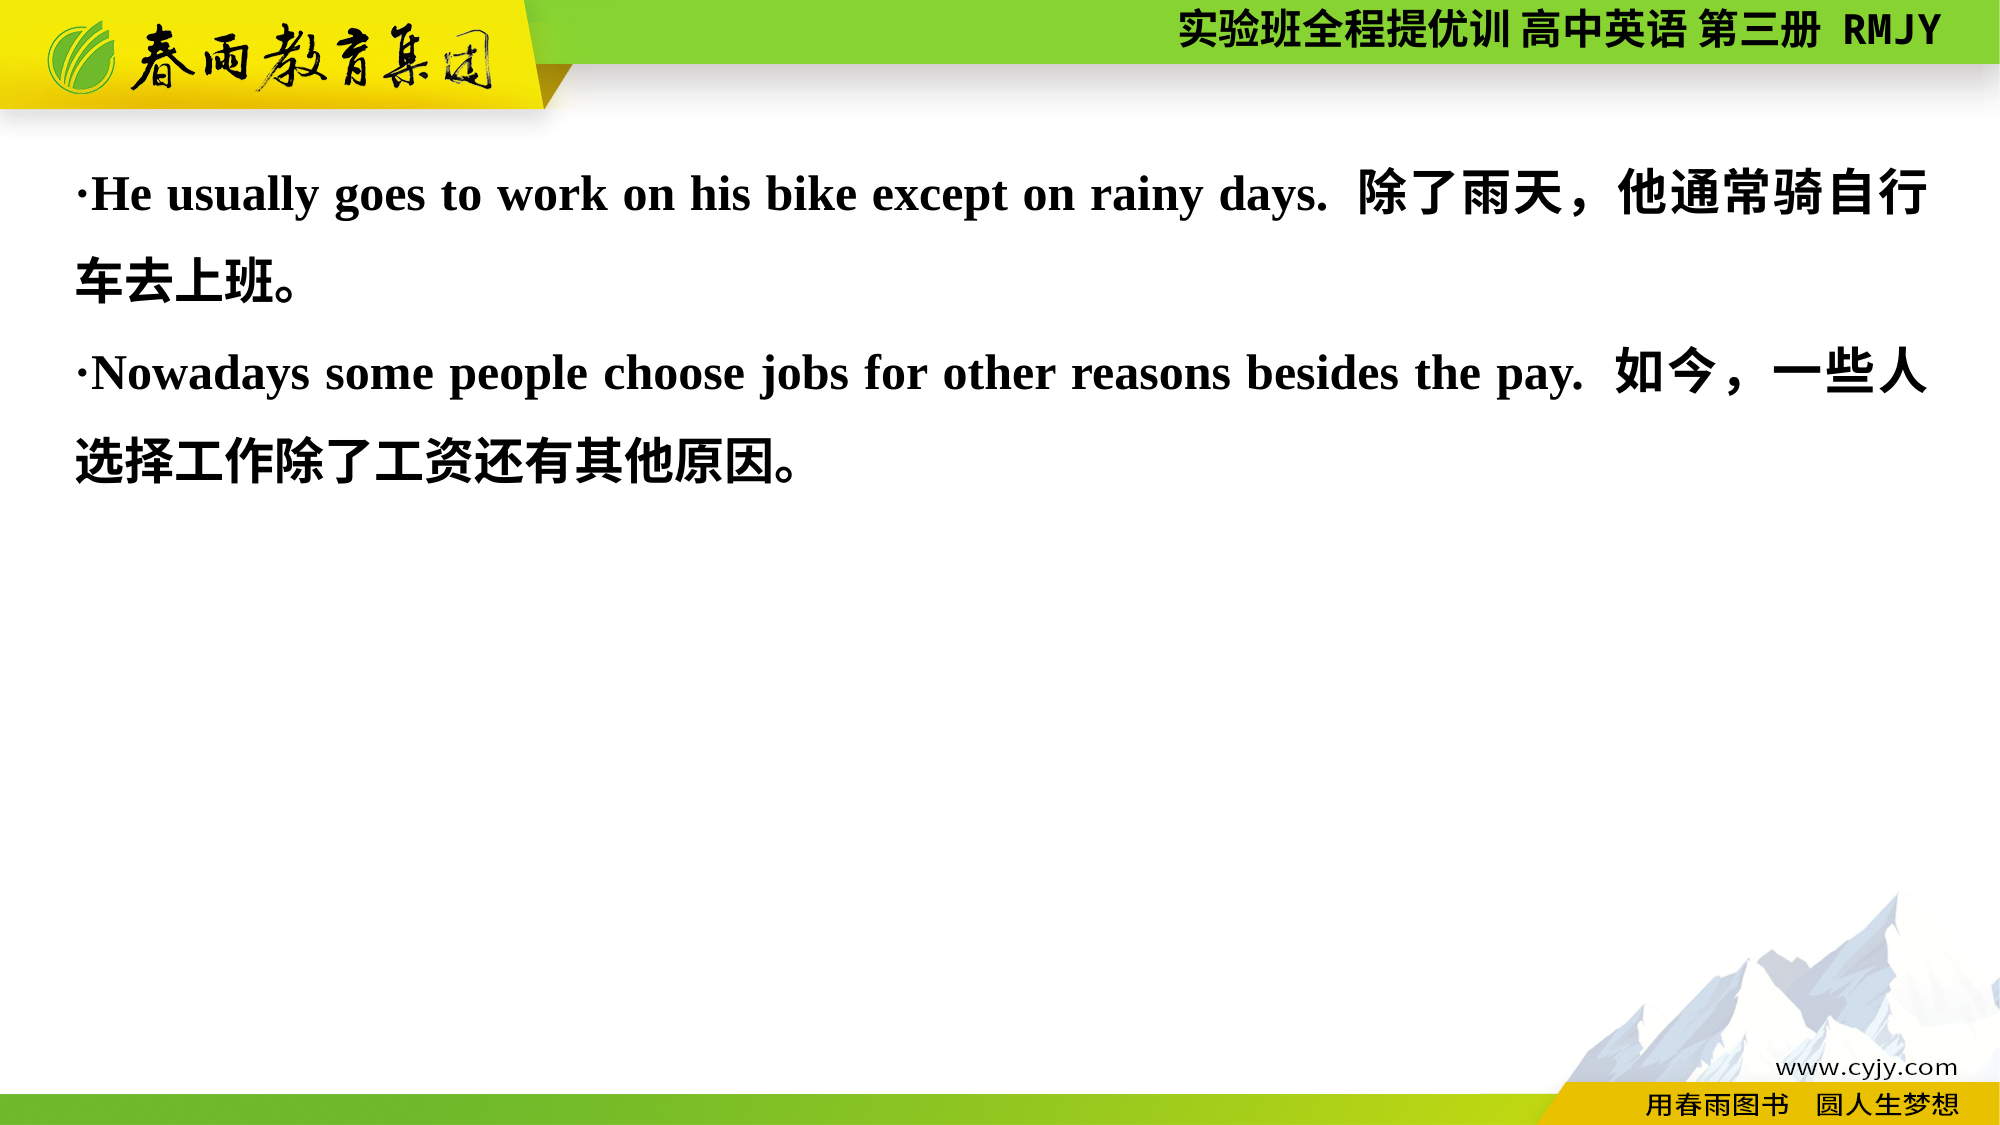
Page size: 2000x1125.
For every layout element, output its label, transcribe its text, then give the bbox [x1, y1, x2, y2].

picture [0, 0, 2000, 1125]
list ·He usually goes to work on his bike except on rainy days. 除了雨天，他通常骑自行车去上班。 ·Nowadays some people choose jobs for other reasons besides the pay. 如今，一些人选择工作除了工资还有其他原因。 [59, 122, 1944, 490]
